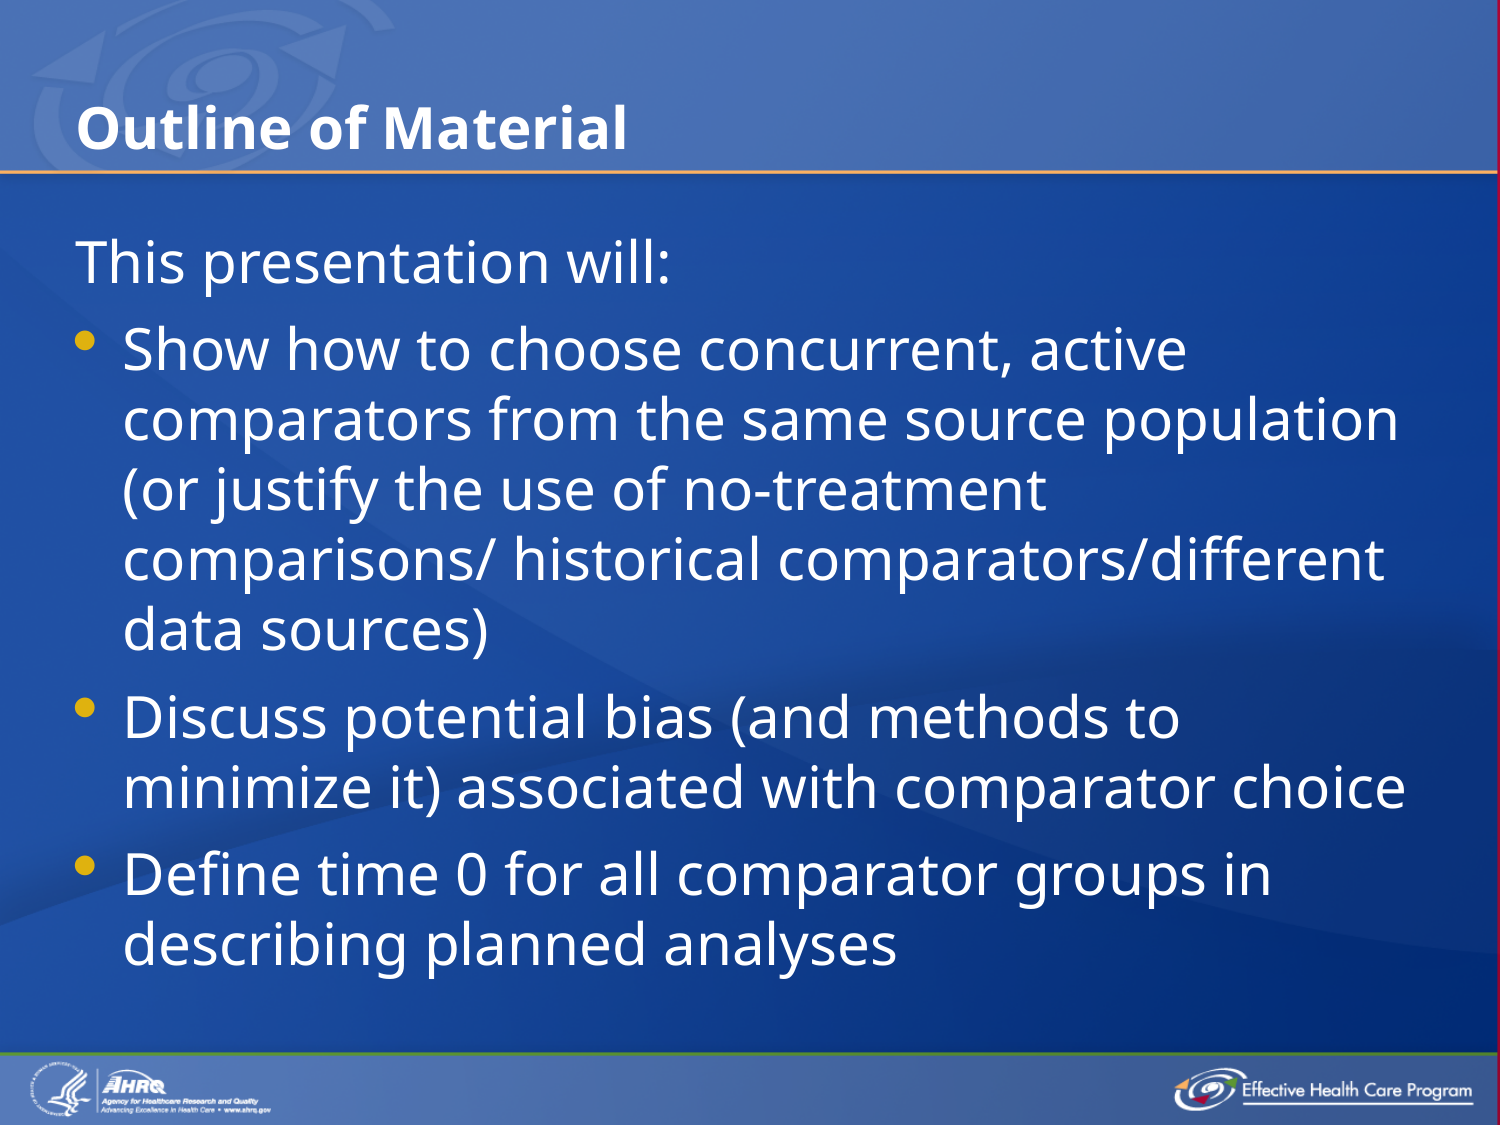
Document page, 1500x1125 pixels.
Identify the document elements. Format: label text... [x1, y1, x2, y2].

list This presentation will: Show how to choose concurrent, active comparators from the same source population (or justify the use of no-treatment comparisons/ historical comparators/different data sources) Discuss potential bias (and methods to minimize it) associated with comparator choice Define time 0 for all comparator groups in describing planned analyses [75, 224, 1425, 1025]
title Outline of Material [75, 21, 1425, 163]
picture [0, 0, 1500, 1125]
